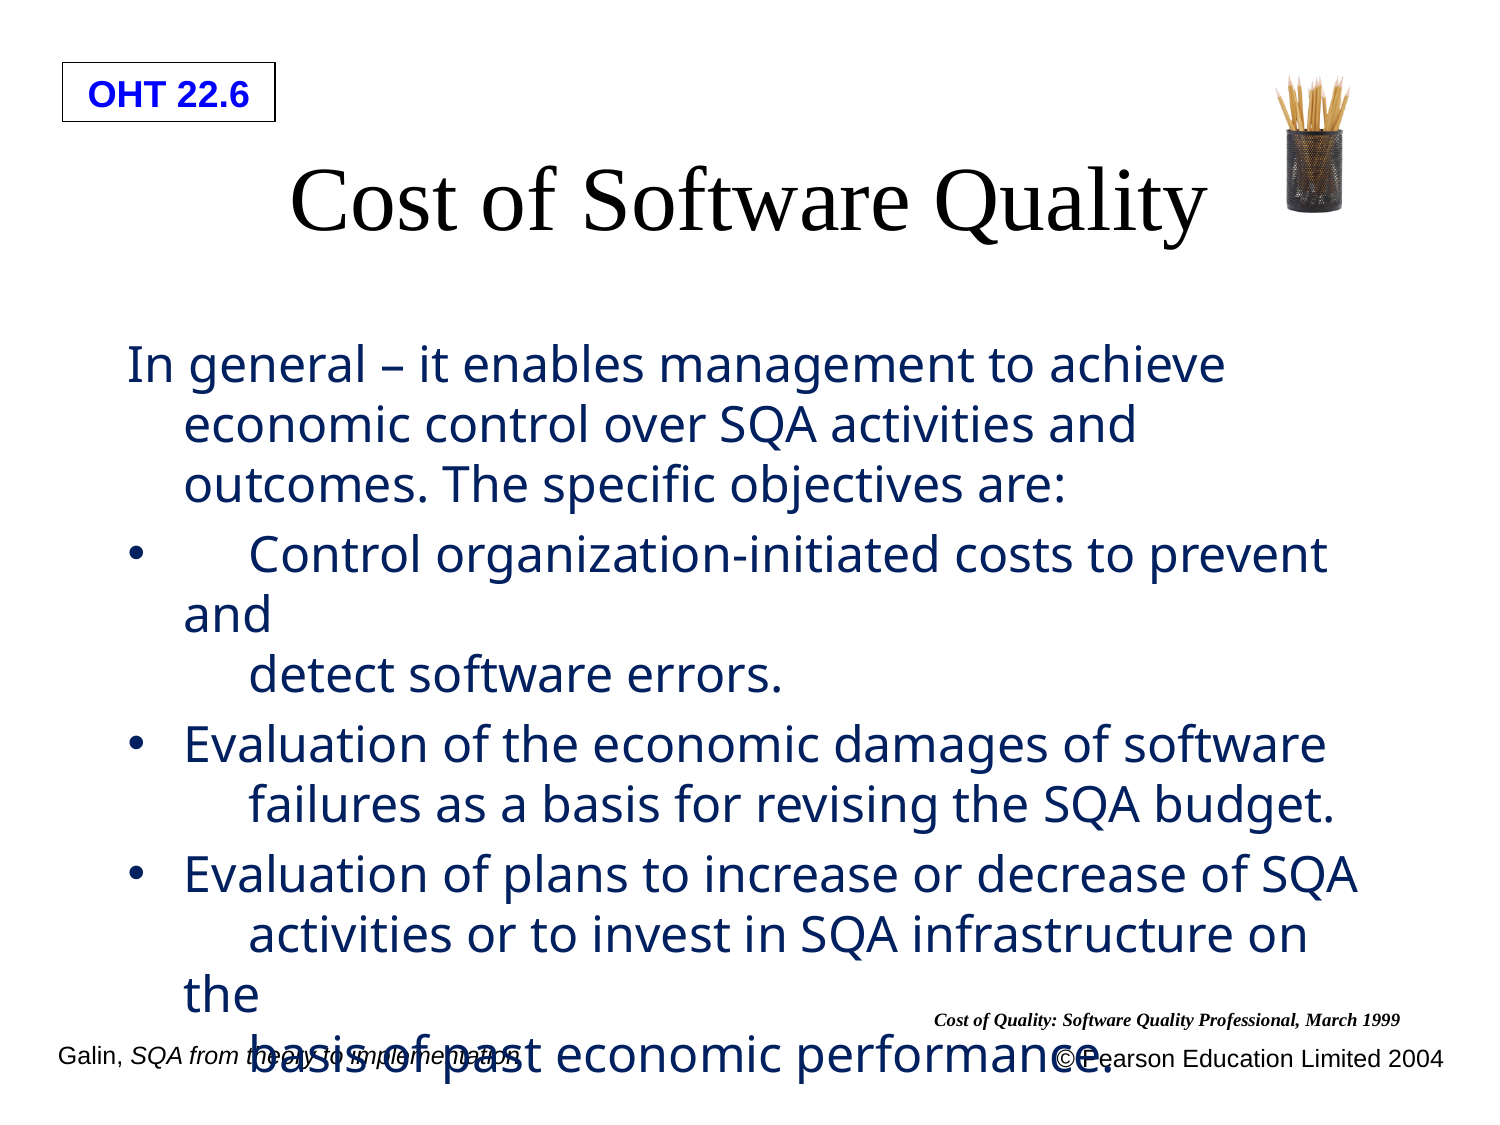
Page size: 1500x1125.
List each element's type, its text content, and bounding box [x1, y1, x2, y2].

list In general – it enables management to achieve economic control over SQA activities and outcomes. The specific objectives are: Control organization-initiated costs to prevent and detect software errors. Evaluation of the economic damages of software failures as a basis for revising the SQA budget. Evaluation of plans to increase or decrease of SQA activities or to invest in SQA infrastructure on the basis of past economic performance. [112, 324, 1388, 1001]
title Cost of Software Quality [112, 99, 1388, 288]
text_box Cost of Quality: Software Quality Professional, March 1999 [919, 999, 1415, 1038]
picture [1274, 74, 1350, 213]
